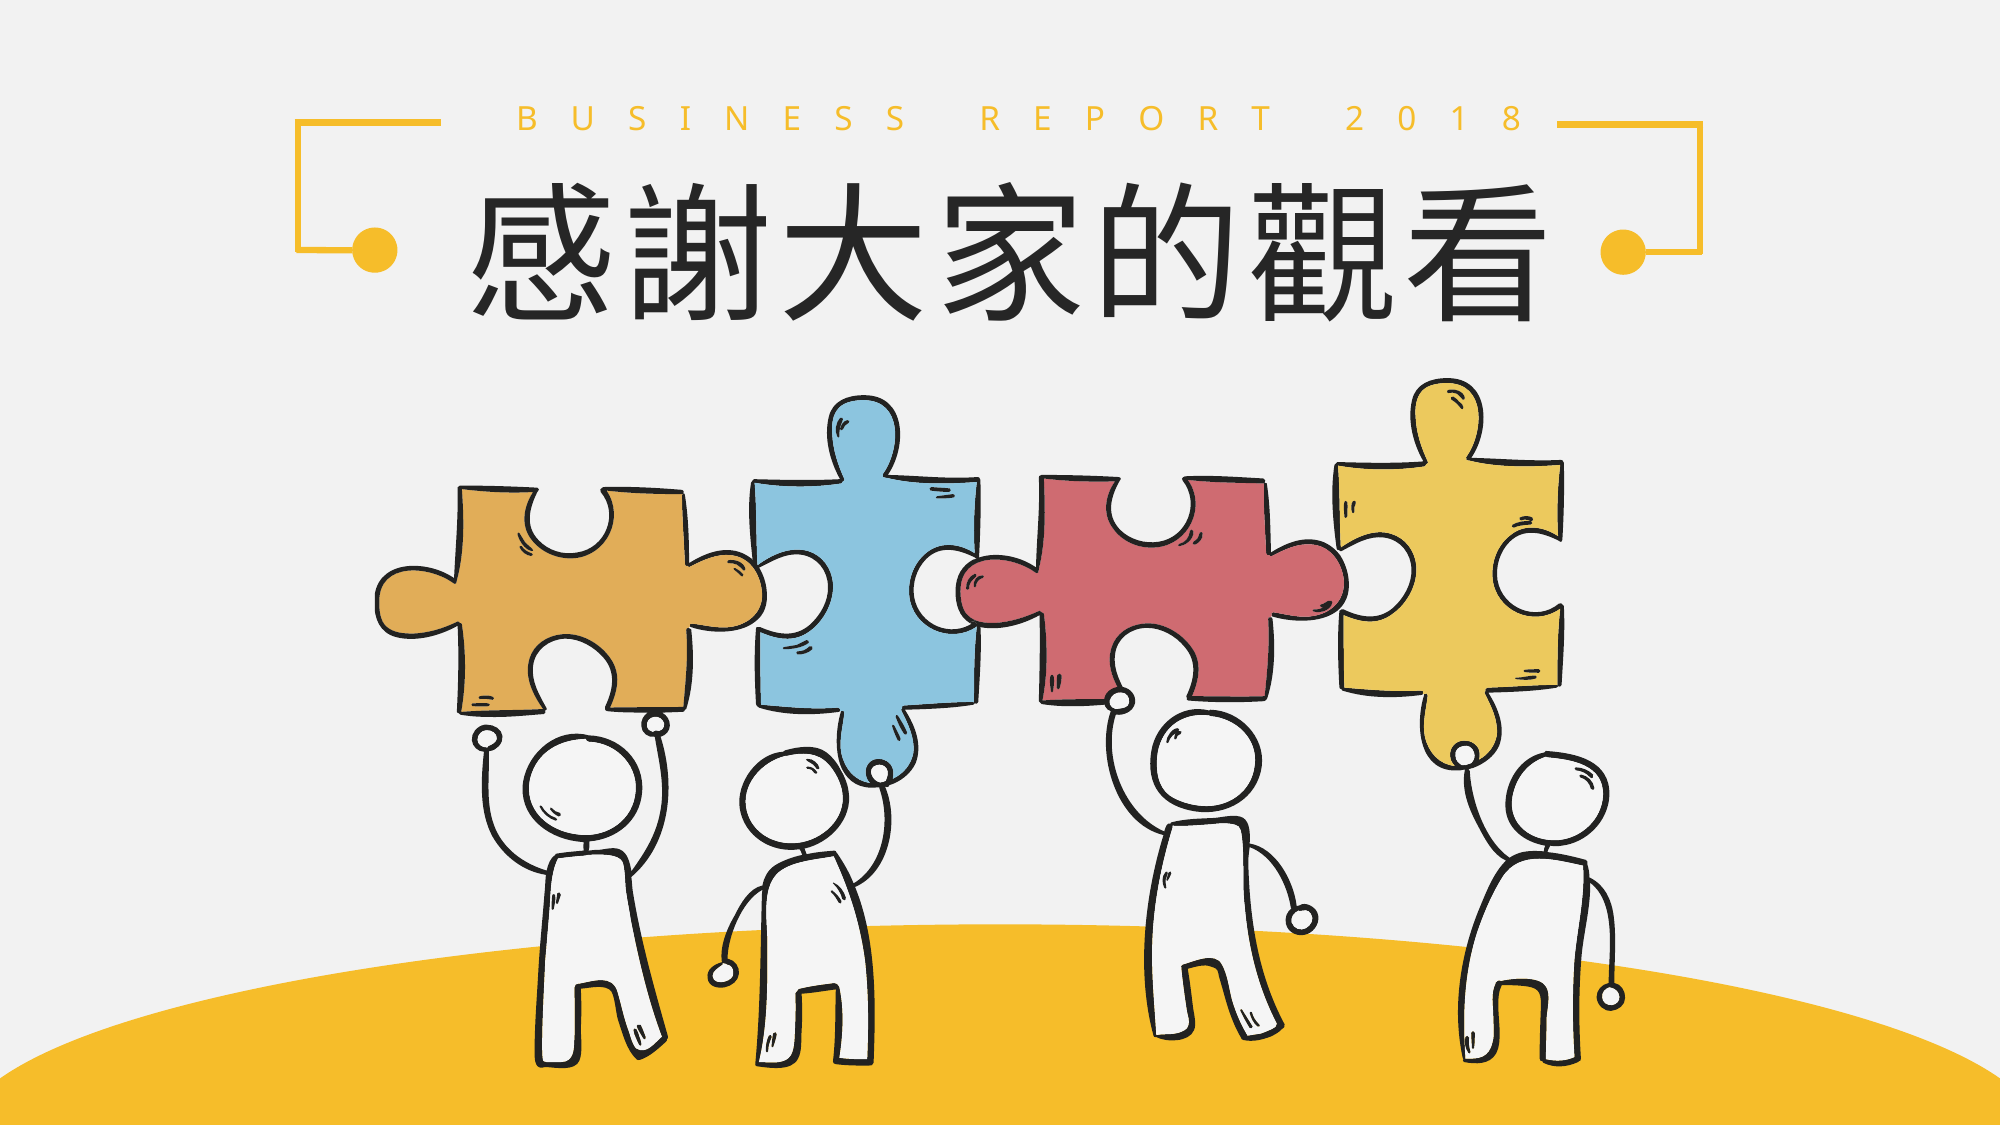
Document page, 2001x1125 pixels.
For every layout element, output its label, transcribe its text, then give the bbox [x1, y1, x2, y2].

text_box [294, 122, 442, 273]
picture [374, 377, 1626, 1070]
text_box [1556, 124, 1704, 275]
text_box 感謝大家的觀看 [451, 151, 1569, 347]
text_box BUSINESS REPORT 2018 [501, 89, 1538, 145]
text_box [0, 966, 2000, 1125]
